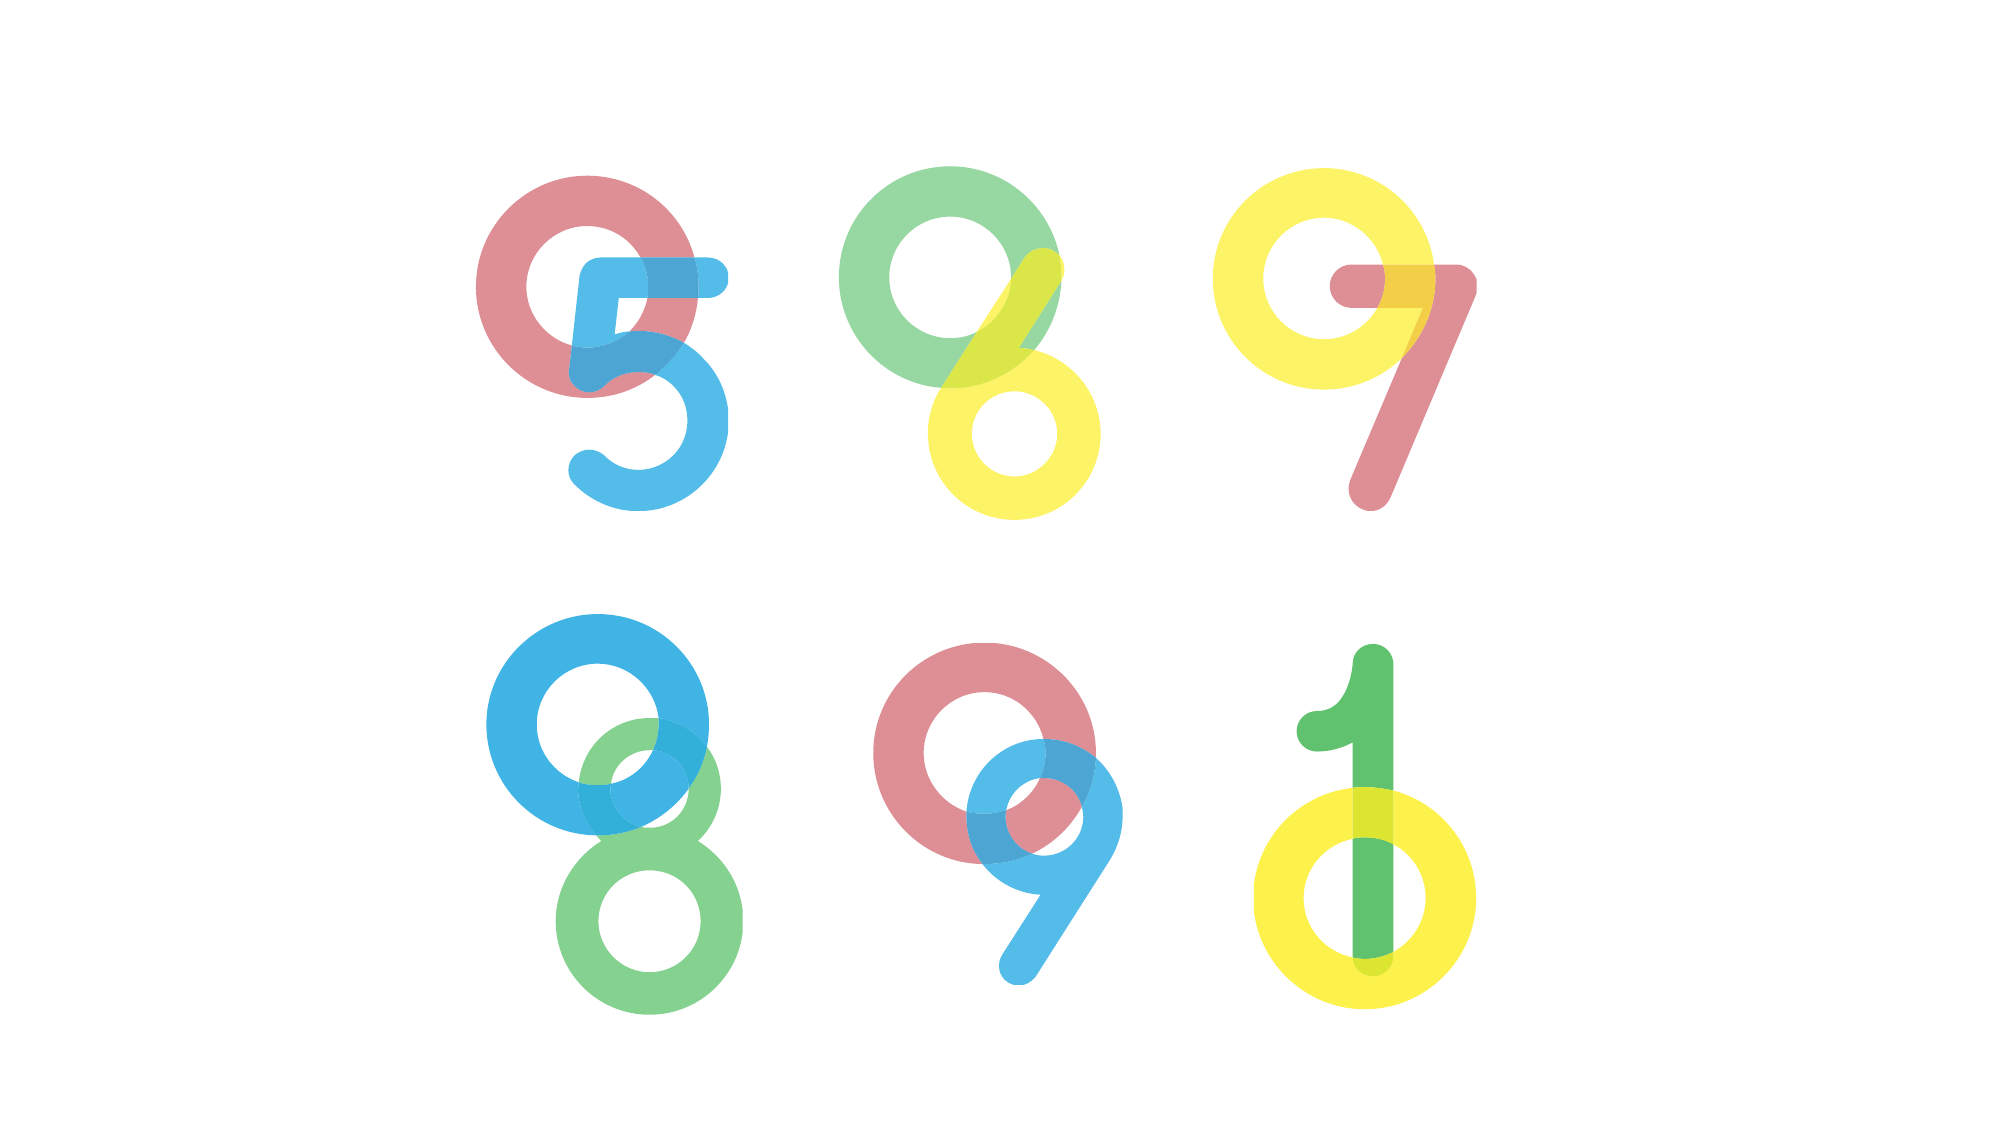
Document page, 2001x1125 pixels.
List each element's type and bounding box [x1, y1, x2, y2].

picture [838, 165, 1102, 520]
picture [486, 614, 743, 1015]
picture [1212, 168, 1477, 511]
picture [873, 643, 1124, 985]
picture [1253, 643, 1477, 1010]
picture [475, 175, 729, 511]
